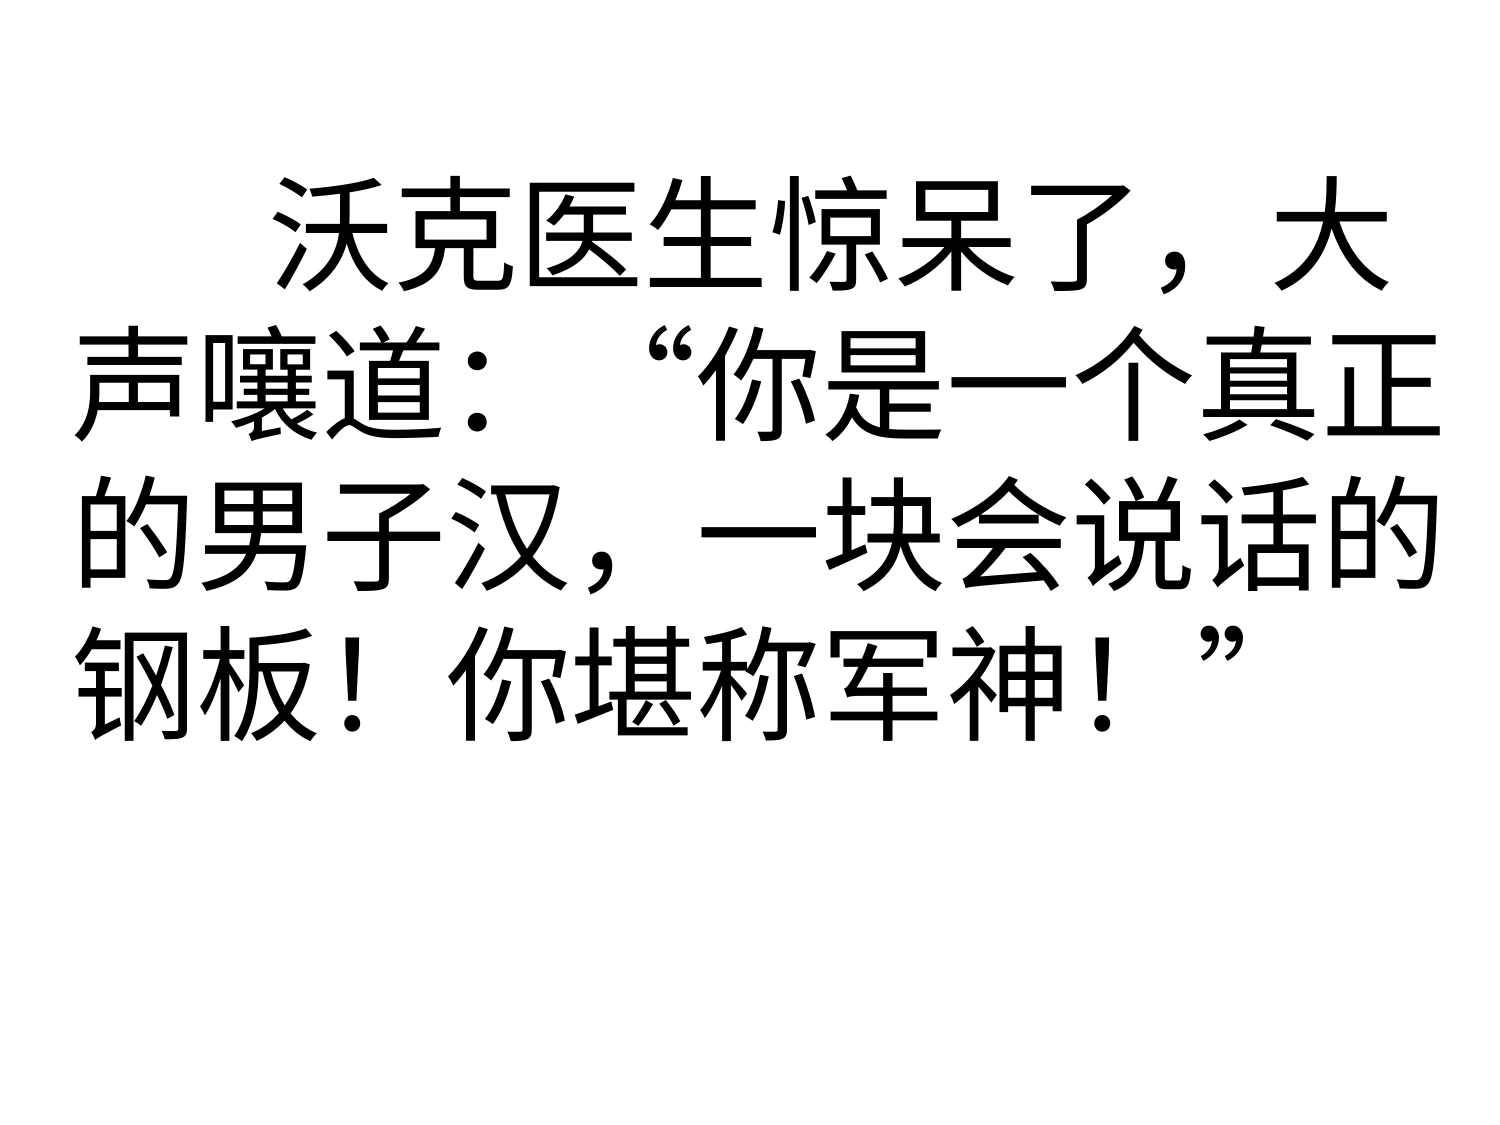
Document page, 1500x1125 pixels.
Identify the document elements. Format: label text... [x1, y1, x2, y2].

list 沃克医生惊呆了，大声嚷道：“你是一个真正的男子汉，一块会说话的钢板！你堪称军神！” [0, 148, 1500, 1125]
